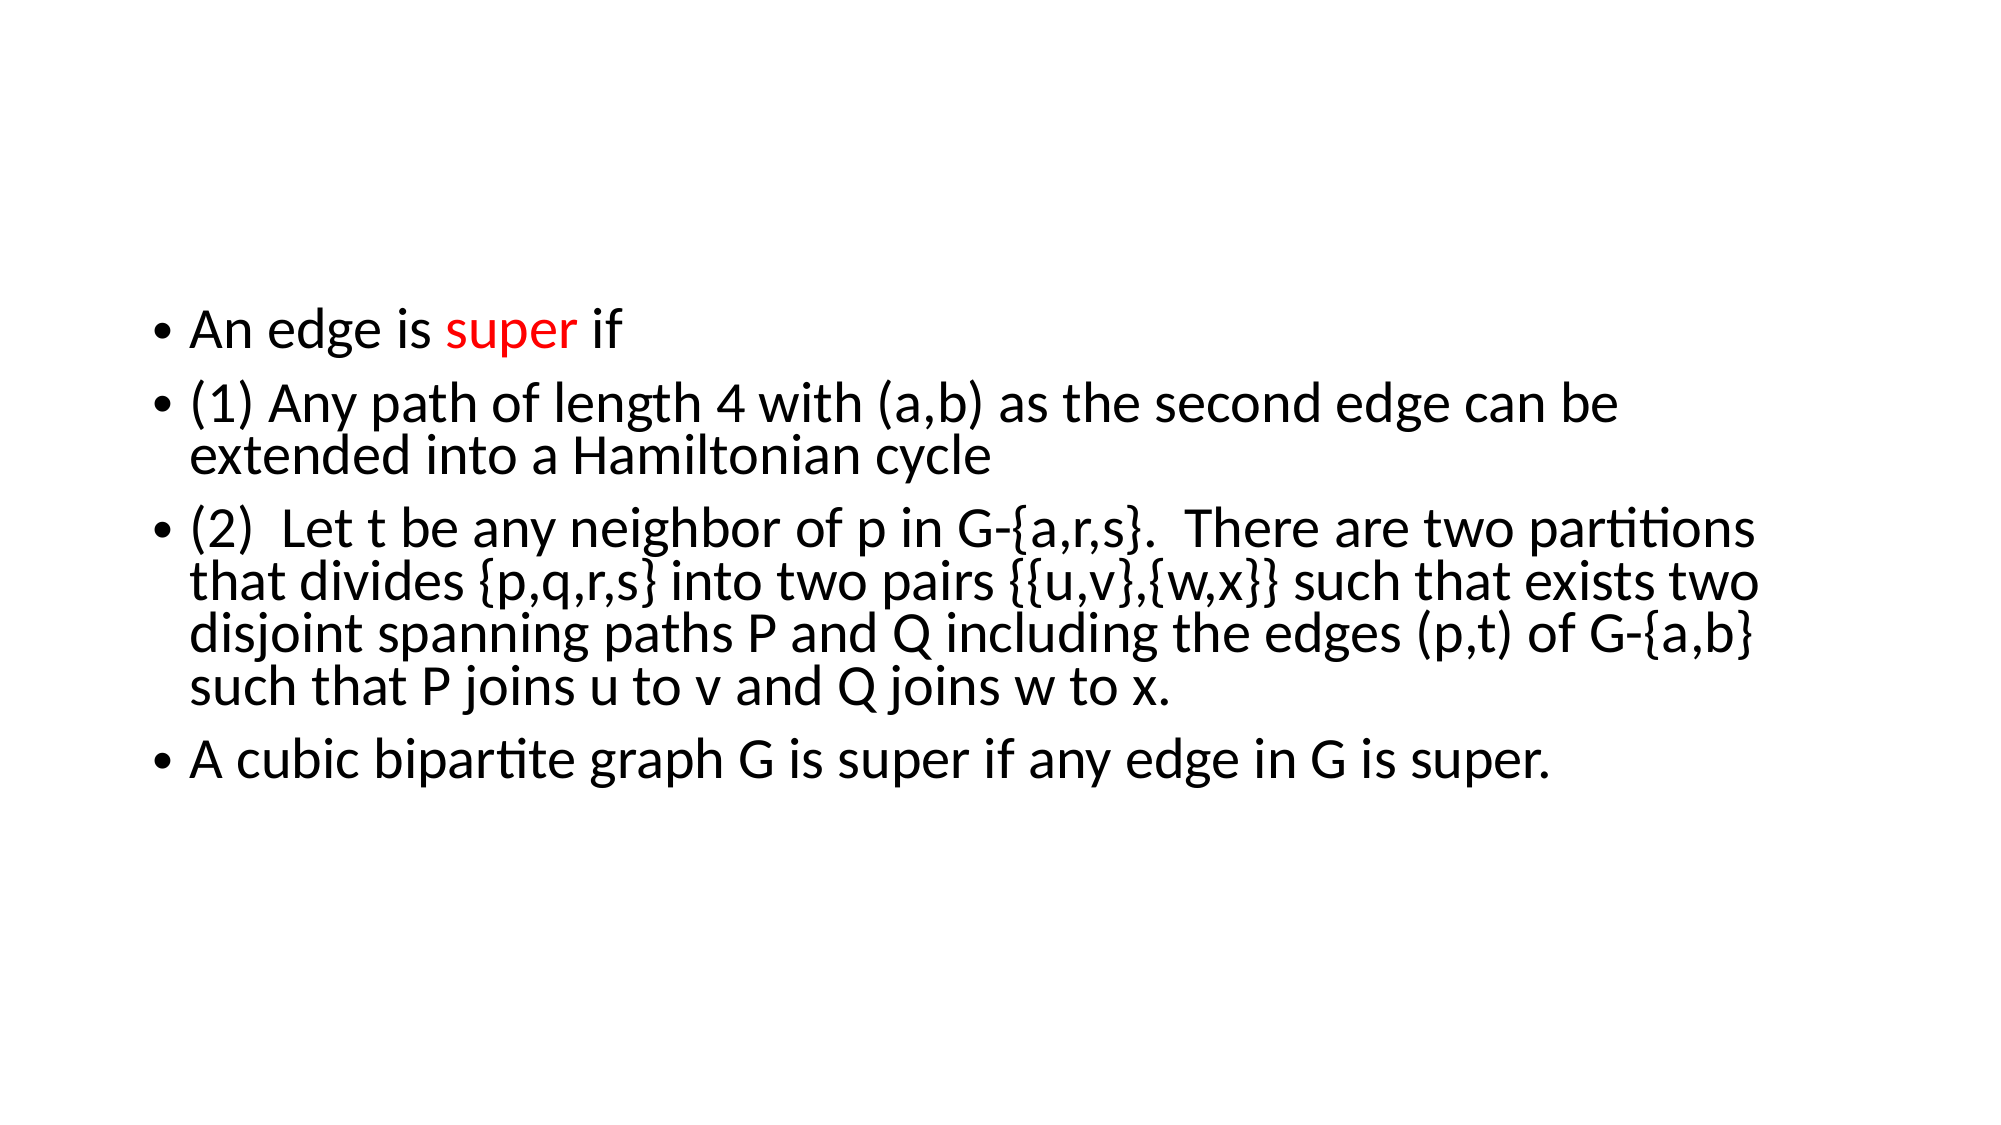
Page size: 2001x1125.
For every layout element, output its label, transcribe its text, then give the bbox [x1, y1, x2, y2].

list An edge is super if (1) Any path of length 4 with (a,b) as the second edge can be extended into a Hamiltonian cycle (2) Let t be any neighbor of p in G-{a,r,s}. There are two partitions that divides {p,q,r,s} into two pairs {{u,v},{w,x}} such that exists two disjoint spanning paths P and Q including the edges (p,t) of G-{a,b} such that P joins u to v and Q joins w to x. A cubic bipartite graph G is super if any edge in G is super. [137, 299, 1863, 1014]
